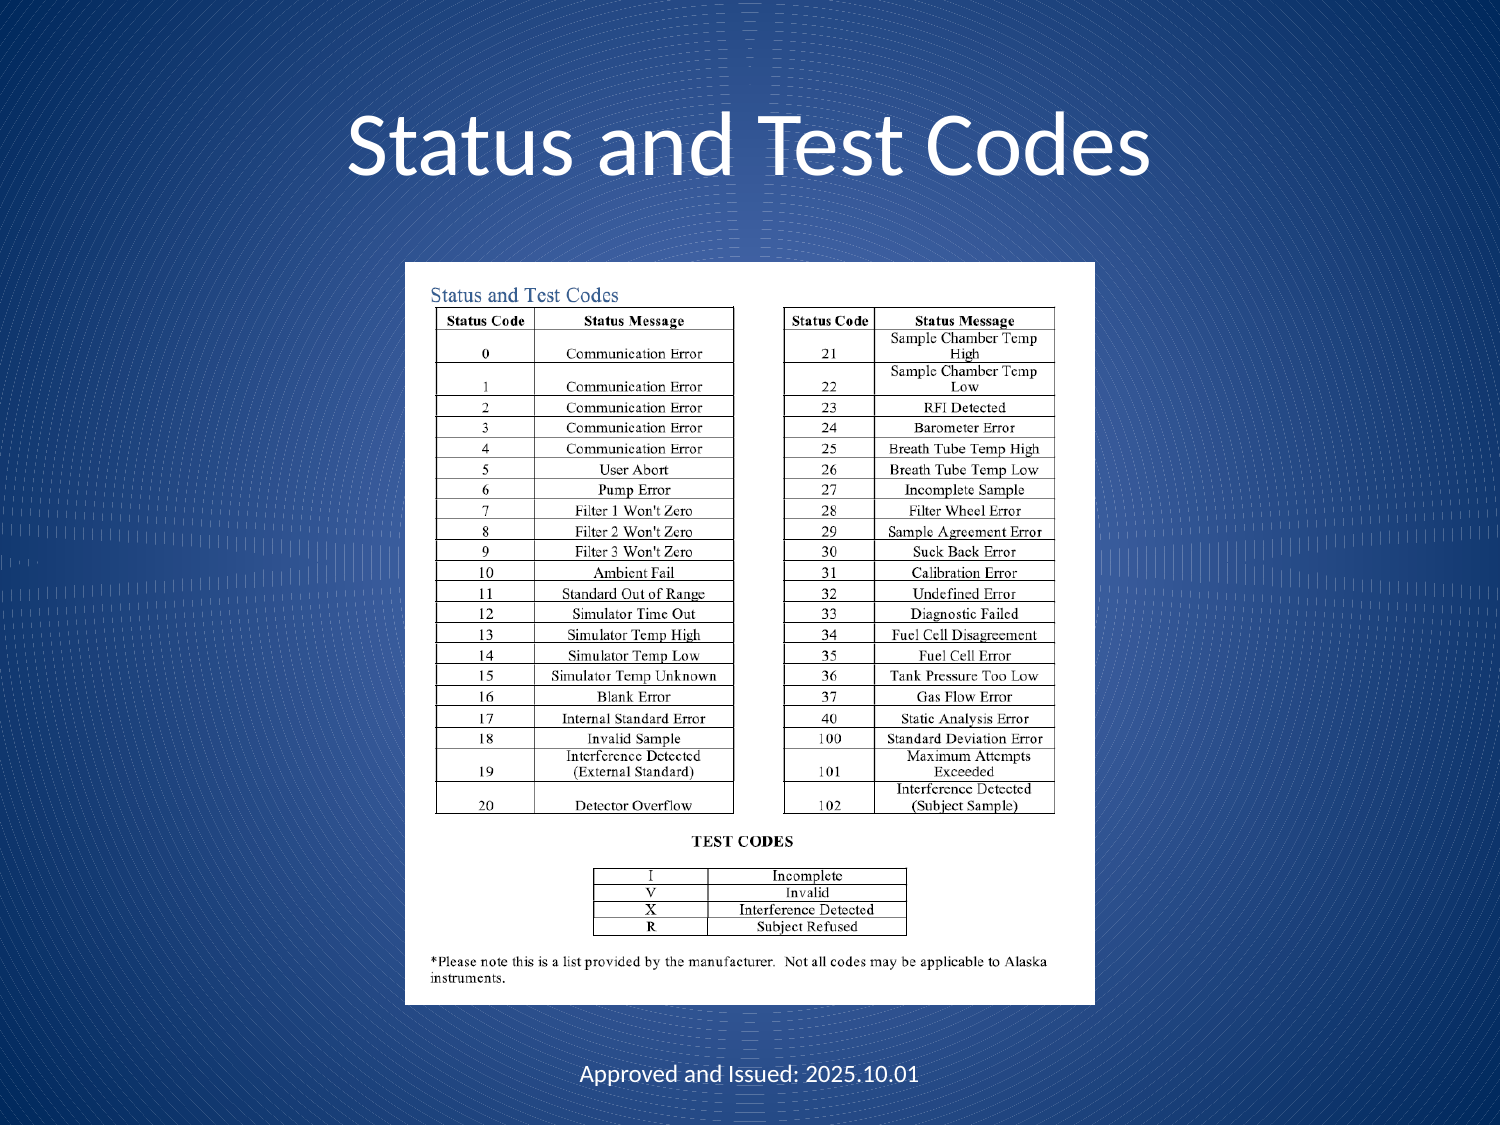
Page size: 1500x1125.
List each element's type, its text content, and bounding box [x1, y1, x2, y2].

footer Approved and Issued: 2025.10.01 [512, 1042, 988, 1103]
title Status and Test Codes [75, 45, 1425, 233]
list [405, 262, 1095, 1006]
